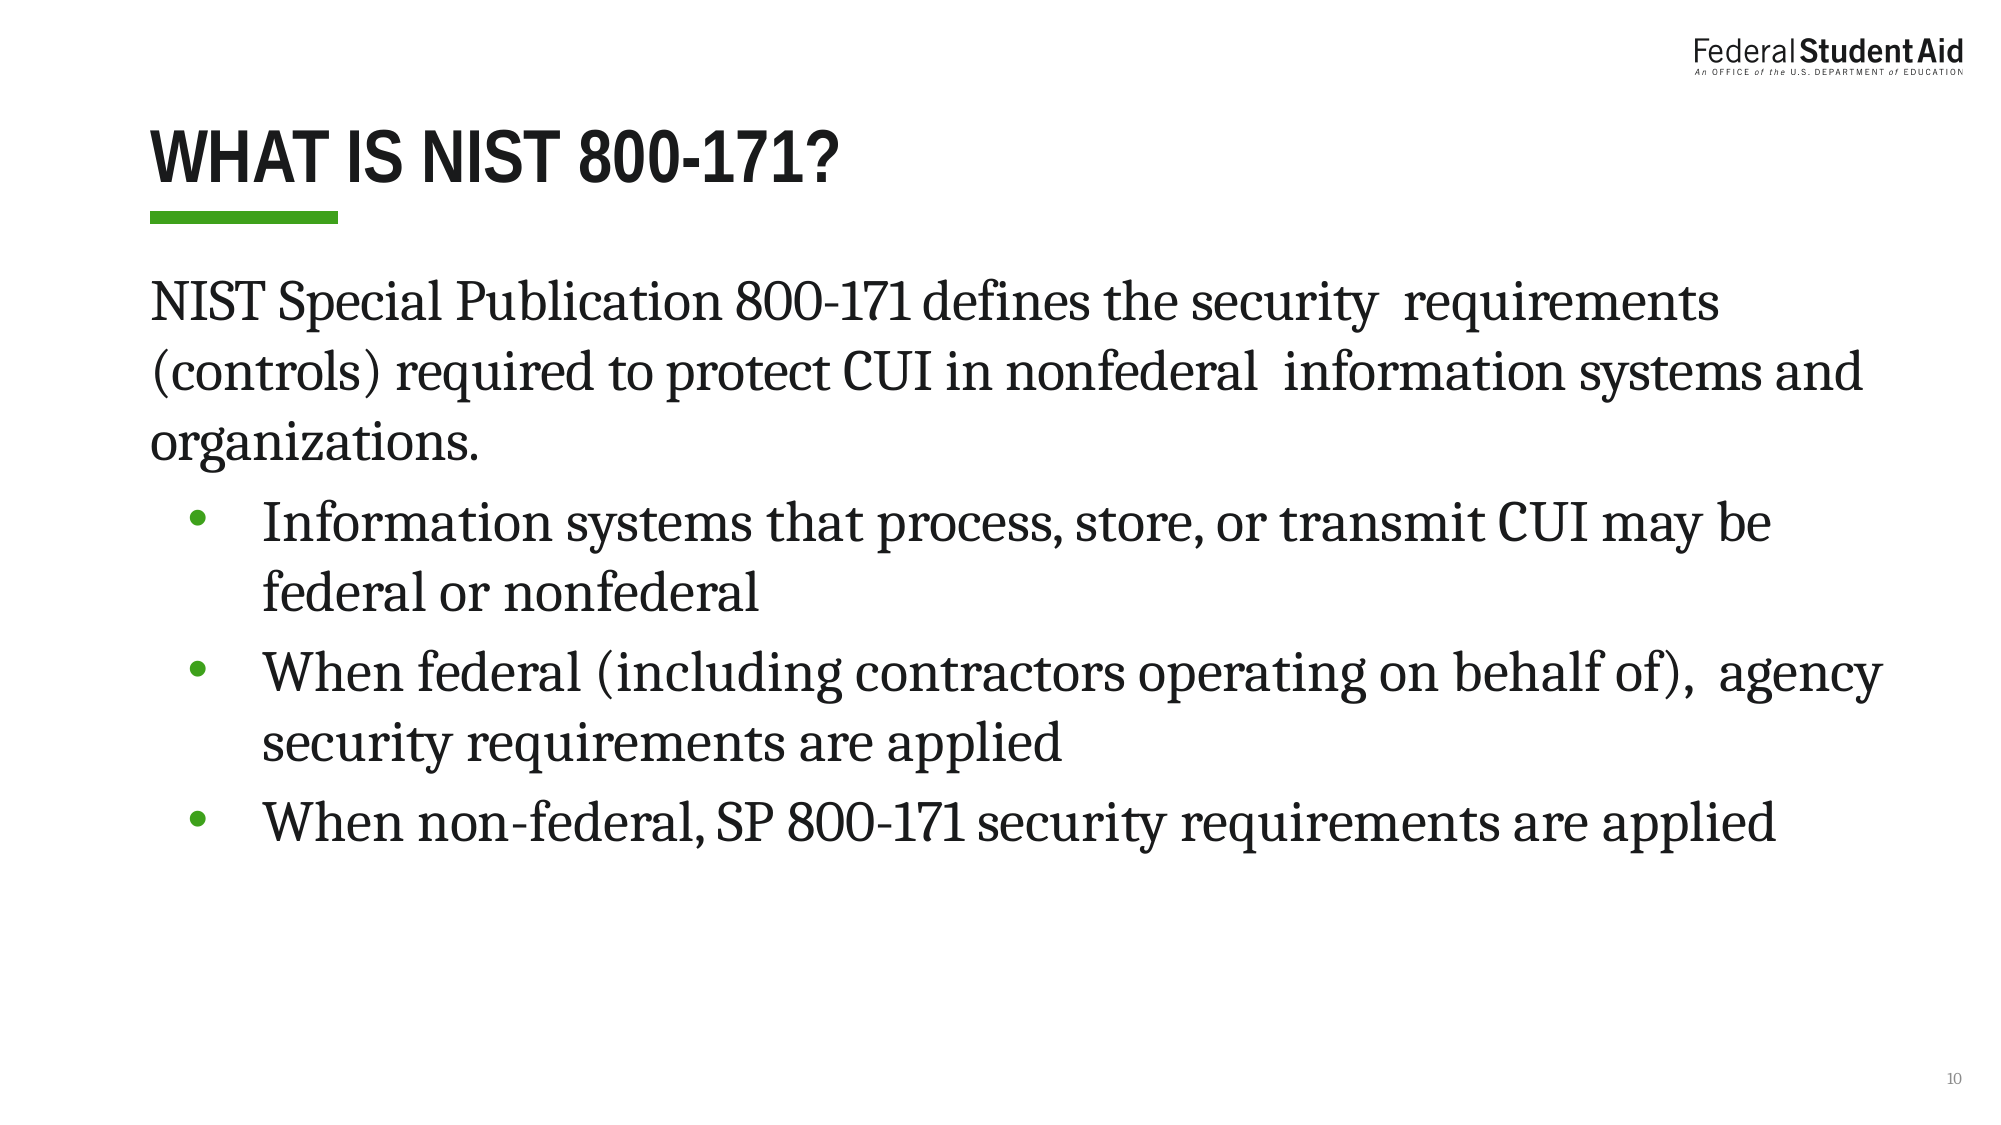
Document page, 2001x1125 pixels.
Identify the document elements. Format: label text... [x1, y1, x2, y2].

list NIST Special Publication 800-171 defines the security requirements (controls) required to protect CUI in nonfederal information systems and organizations. Information systems that process, store, or transmit CUI may be federal or nonfederal When federal (including contractors operating on behalf of), agency security requirements are applied When non-federal, SP 800-171 security requirements are applied [150, 262, 1900, 1050]
slide_number 10 [1916, 1068, 1962, 1089]
title What is nist 800-171? [150, 48, 1662, 199]
picture [1694, 37, 1963, 75]
